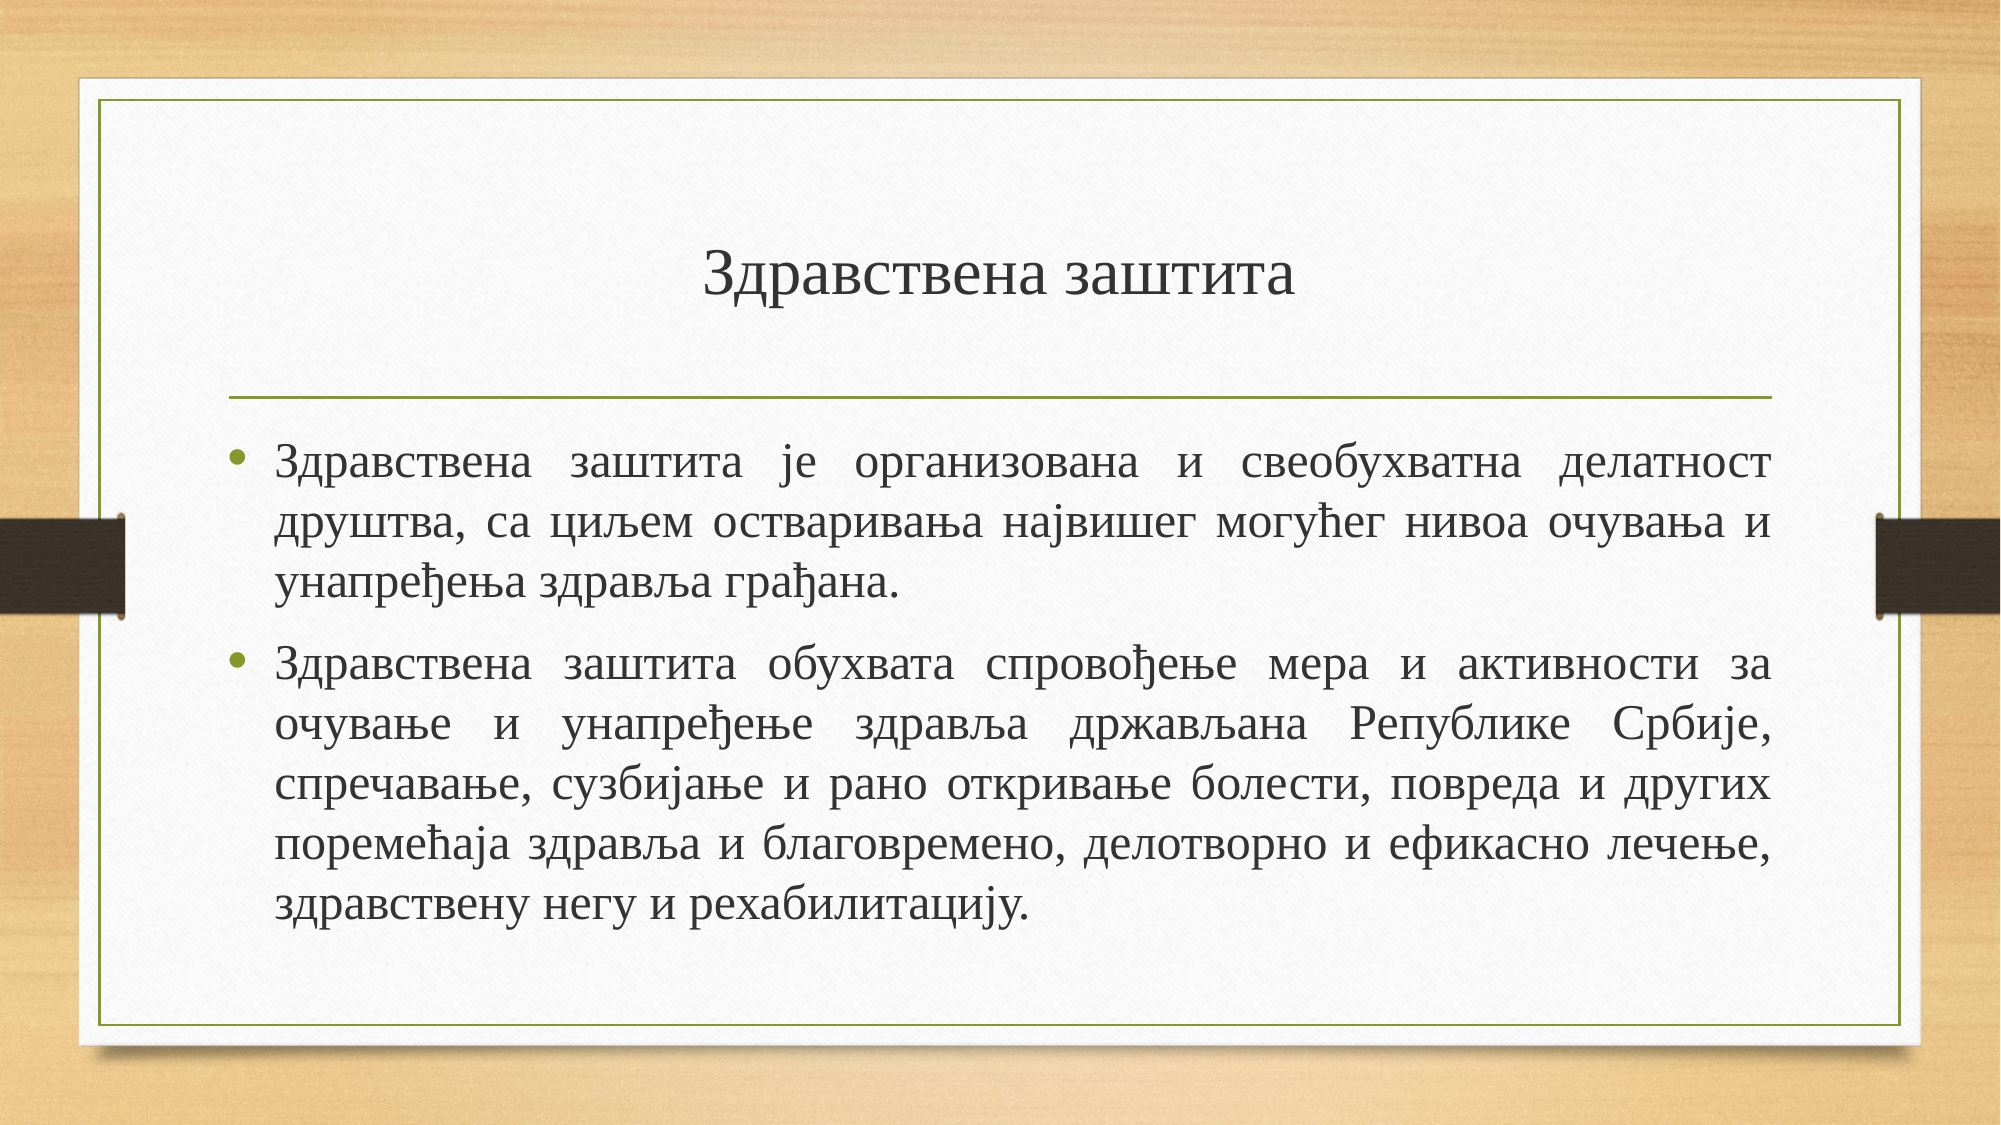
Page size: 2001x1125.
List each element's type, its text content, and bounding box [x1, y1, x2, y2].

title Здравствена заштита [212, 161, 1788, 375]
picture [0, 0, 2001, 1125]
list Здравствена заштита је организована и свеобухватна делатност друштва, са циљем остваривања највишег могућег нивоа очувања и унапређења здравља грађана. Здравствена заштита обухвата спровођење мера и активности за очување и унапређење здравља држављана Републике Србијe, спречавање, сузбијање и рано откривање болести, повреда и других поремећаја здравља и благовремено, делотворно и ефикасно лечење, здравствену негу и рехабилитацију. [212, 419, 1788, 964]
